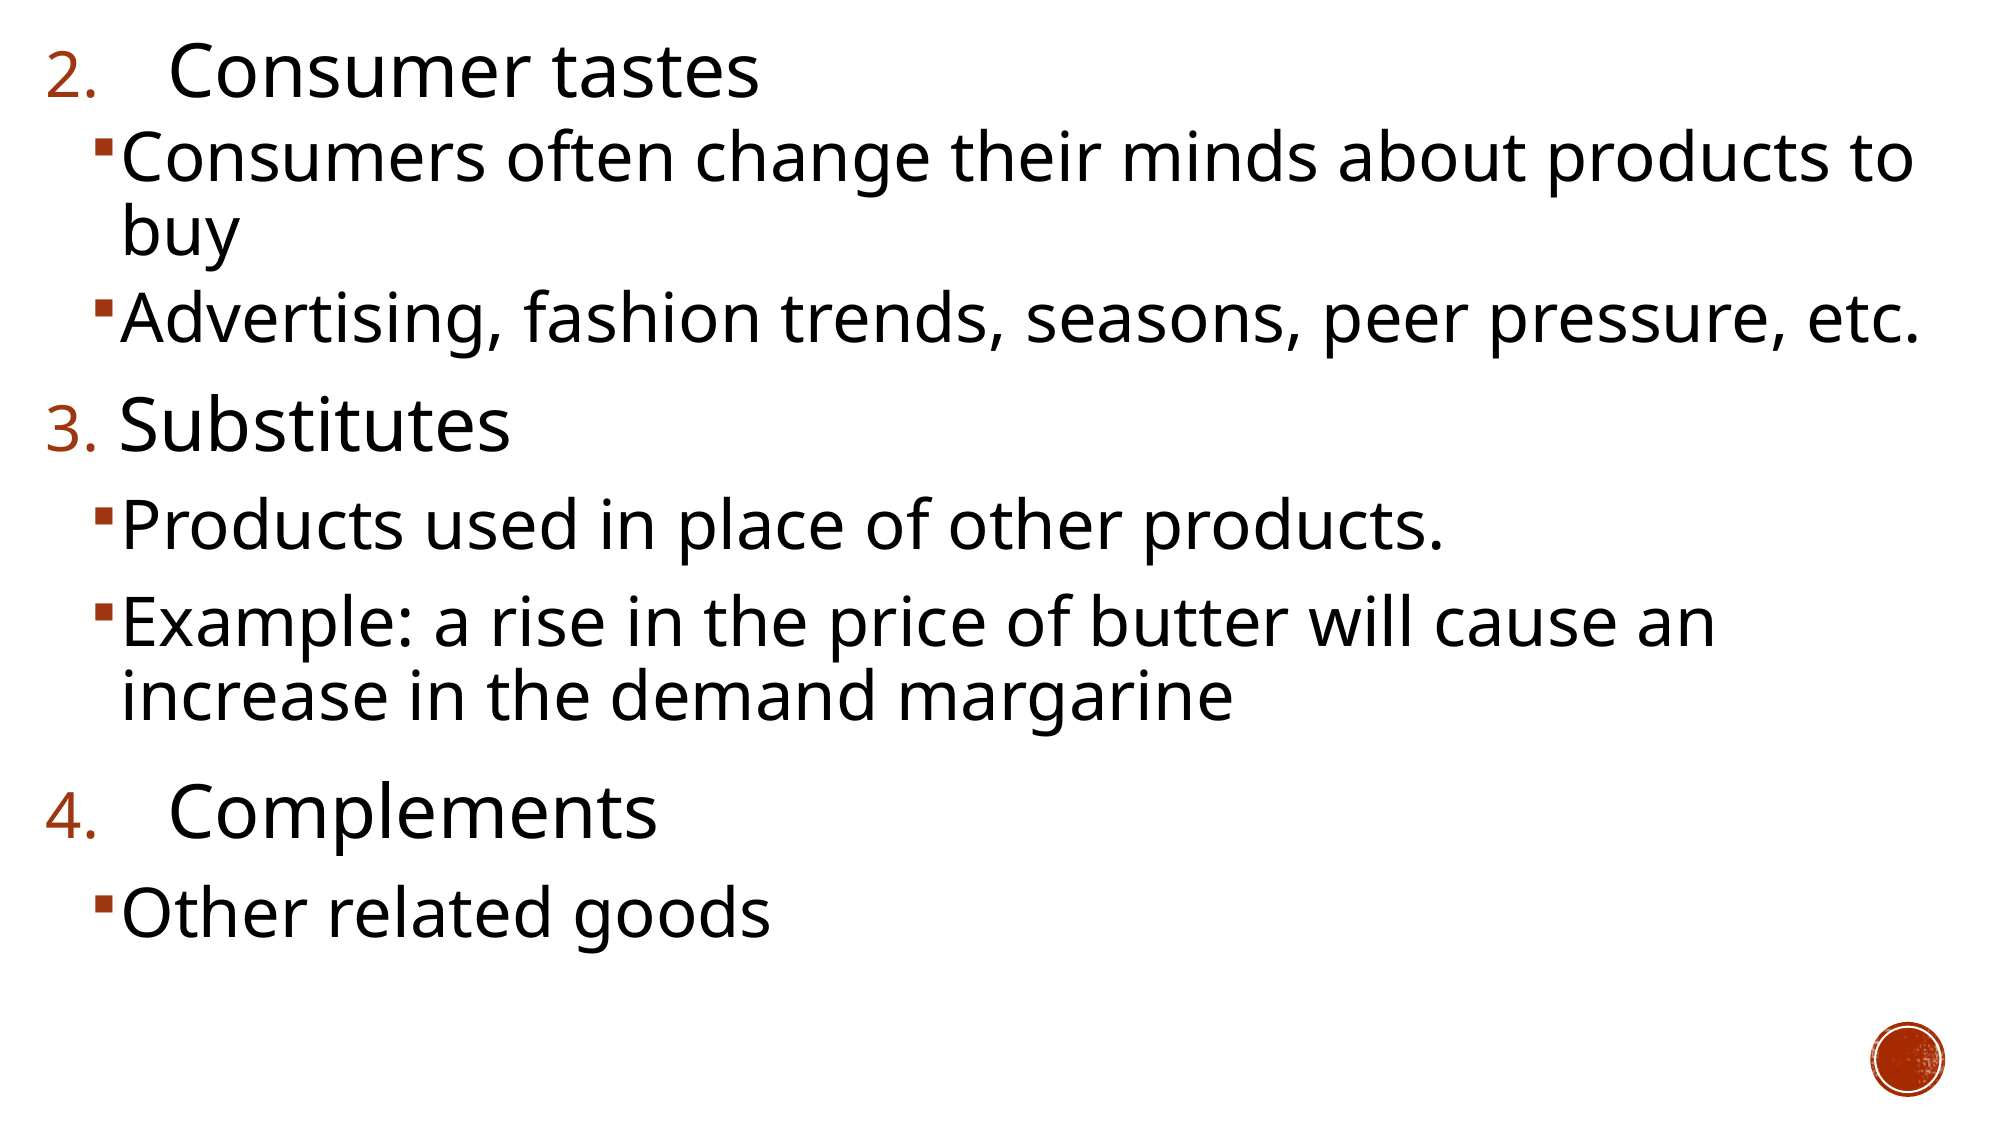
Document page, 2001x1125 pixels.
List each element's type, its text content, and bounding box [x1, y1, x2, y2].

list Consumer tastes Consumers often change their minds about products to buy Advertising, fashion trends, seasons, peer pressure, etc. Substitutes Products used in place of other products. Example: a rise in the price of butter will cause an increase in the demand margarine Complements Other related goods [30, 25, 1974, 1108]
